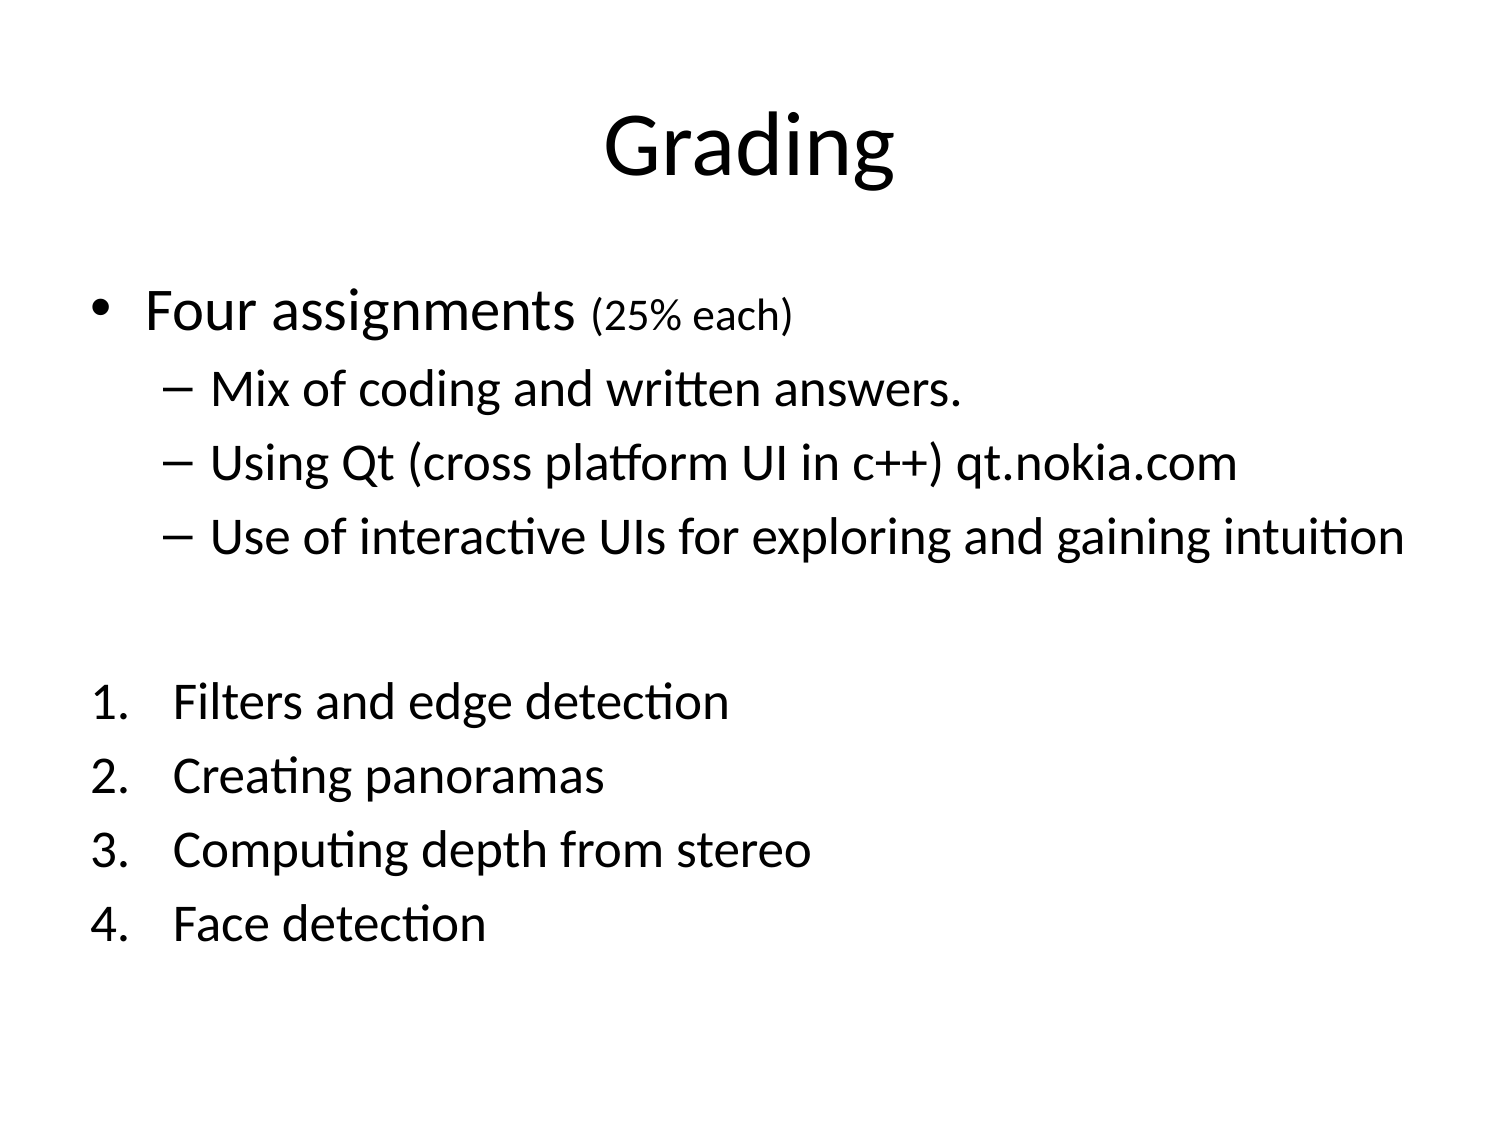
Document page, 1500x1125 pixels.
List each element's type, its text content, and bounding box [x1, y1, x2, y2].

list Four assignments (25% each) Mix of coding and written answers. Using Qt (cross platform UI in c++) qt.nokia.com Use of interactive UIs for exploring and gaining intuition Filters and edge detection Creating panoramas Computing depth from stereo Face detection [75, 262, 1425, 1005]
title Grading [75, 45, 1425, 233]
